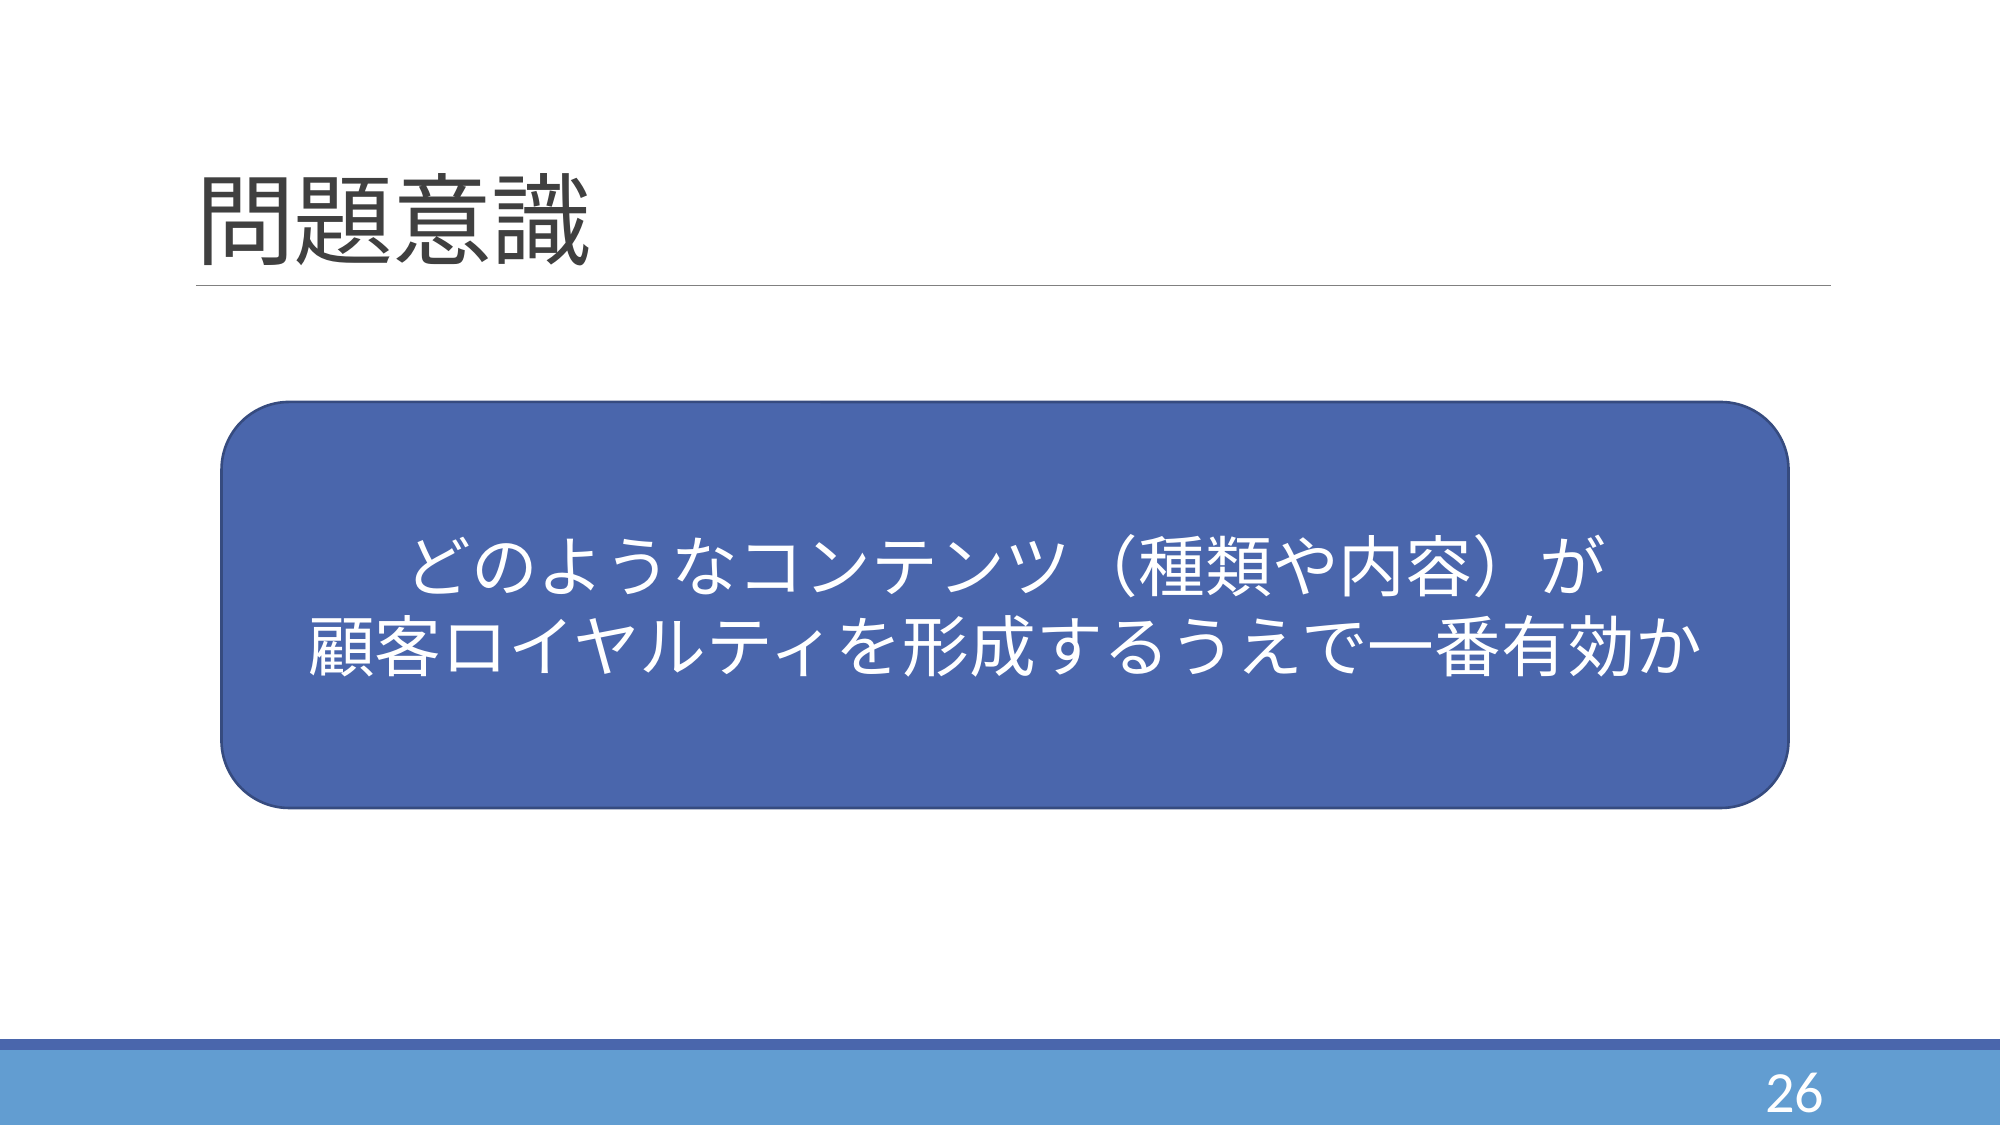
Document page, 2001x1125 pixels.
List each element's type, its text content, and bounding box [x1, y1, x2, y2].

title 問題意識 [180, 47, 1830, 285]
slide_number 26 [1624, 1059, 1840, 1120]
text_box どのようなコンテンツ（種類や内容）が 顧客ロイヤルティを形成するうえで一番有効か [220, 400, 1790, 810]
